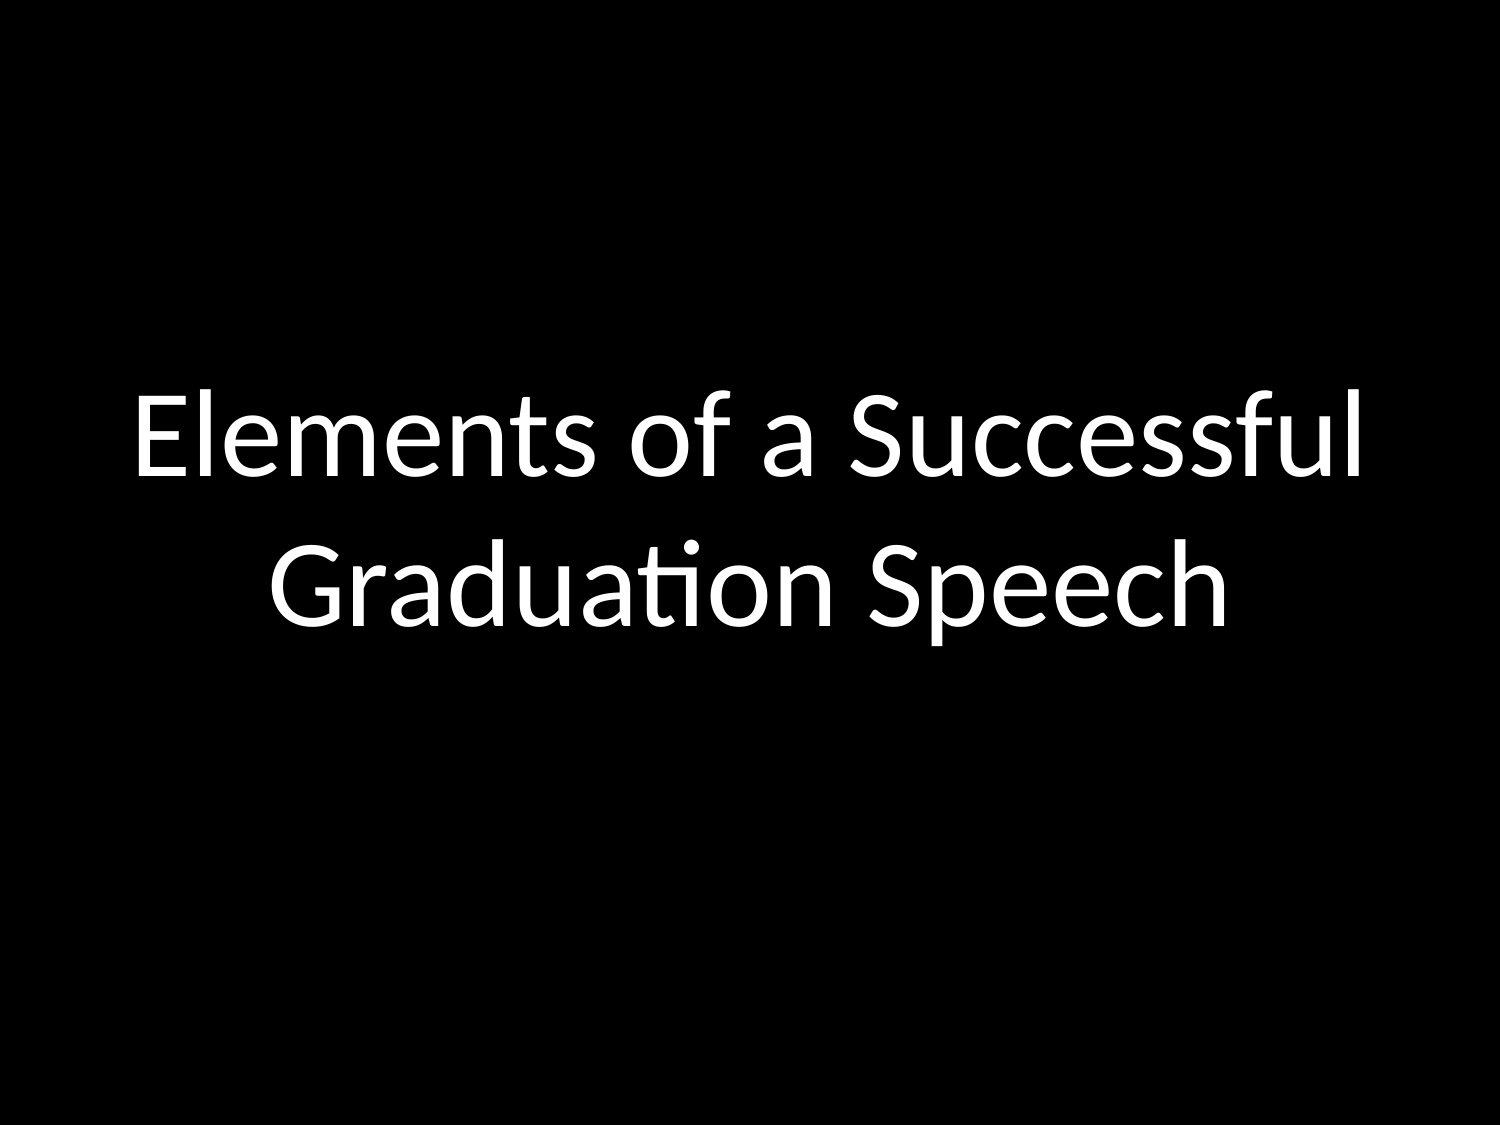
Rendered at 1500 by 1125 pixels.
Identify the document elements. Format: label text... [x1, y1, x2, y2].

title Elements of a Successful Graduation Speech [112, 380, 1388, 622]
